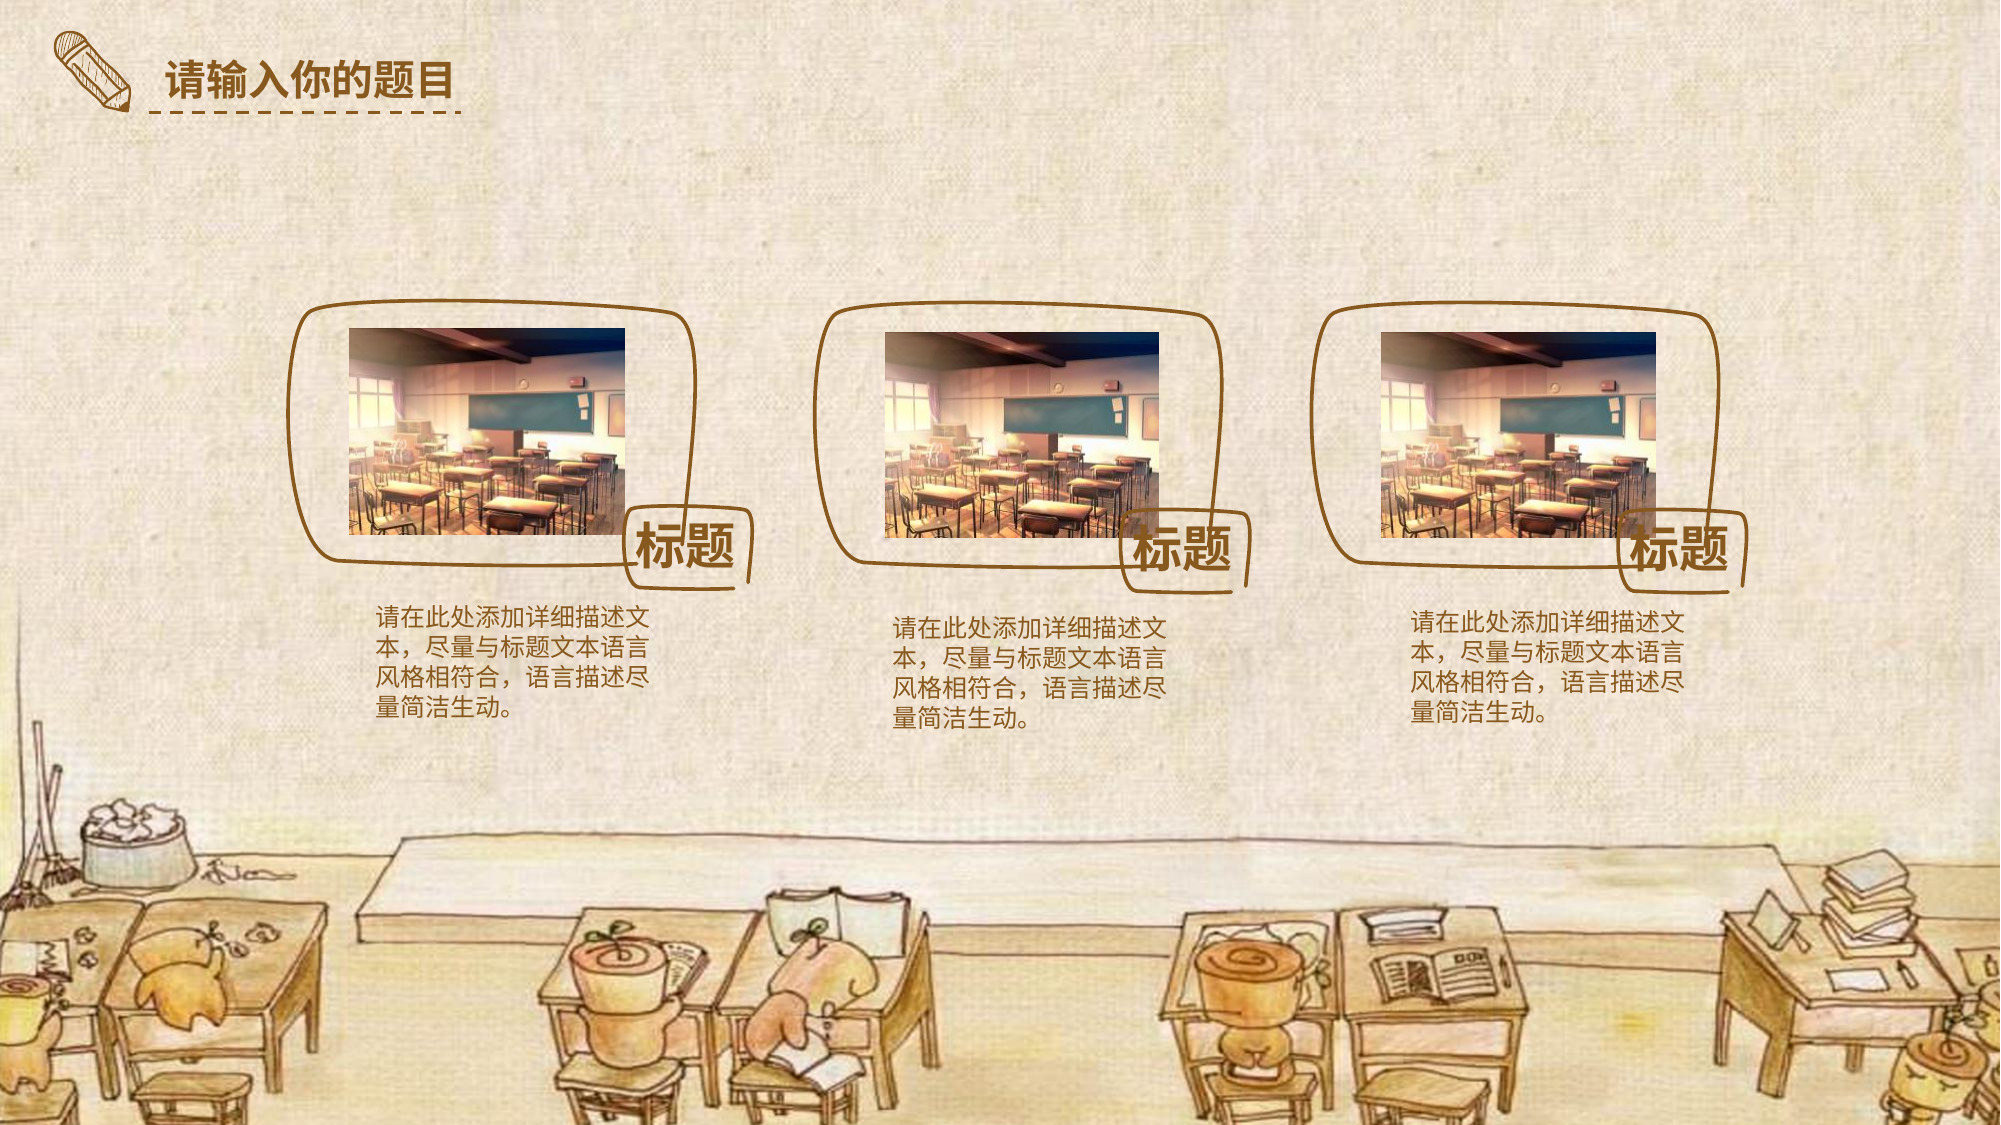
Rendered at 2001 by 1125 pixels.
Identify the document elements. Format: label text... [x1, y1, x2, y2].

text_box 请在此处添加详细描述文本，尽量与标题文本语言风格相符合，语言描述尽量简洁生动。 [878, 594, 1205, 740]
text_box 请在此处添加详细描述文本，尽量与标题文本语言风格相符合，语言描述尽量简洁生动。 [360, 590, 687, 729]
picture [0, 0, 2000, 1125]
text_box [1300, 293, 1752, 594]
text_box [803, 293, 1256, 594]
text_box 请在此处添加详细描述文本，尽量与标题文本语言风格相符合，语言描述尽量简洁生动。 [1396, 594, 1723, 734]
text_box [276, 291, 758, 590]
